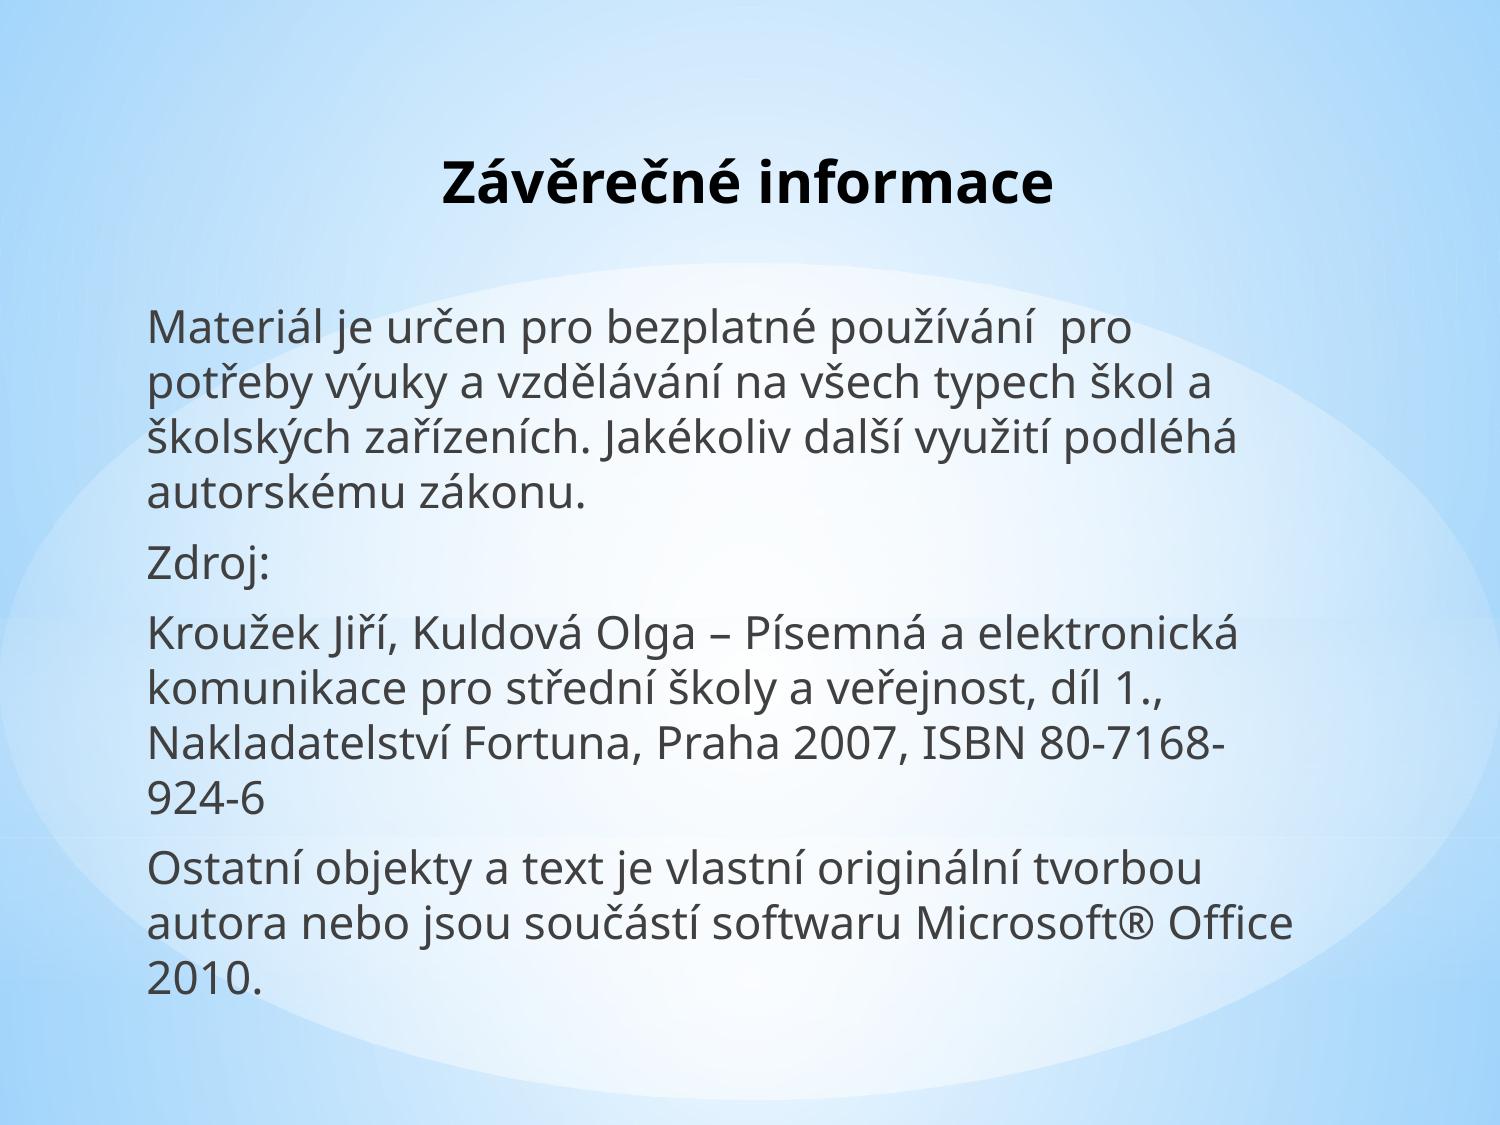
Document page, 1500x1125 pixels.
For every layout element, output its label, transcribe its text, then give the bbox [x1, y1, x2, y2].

list Materiál je určen pro bezplatné používání pro potřeby výuky a vzdělávání na všech typech škol a školských zařízeních. Jakékoliv další využití podléhá autorskému zákonu. Zdroj: Kroužek Jiří, Kuldová Olga – Písemná a elektronická komunikace pro střední školy a veřejnost, díl 1., Nakladatelství Fortuna, Praha 2007, ISBN 80-7168-924-6 Ostatní objekty a text je vlastní originální tvorbou autora nebo jsou součástí softwaru Microsoft® Office 2010. [123, 290, 1317, 1015]
title Závěrečné informace [135, 137, 1363, 291]
